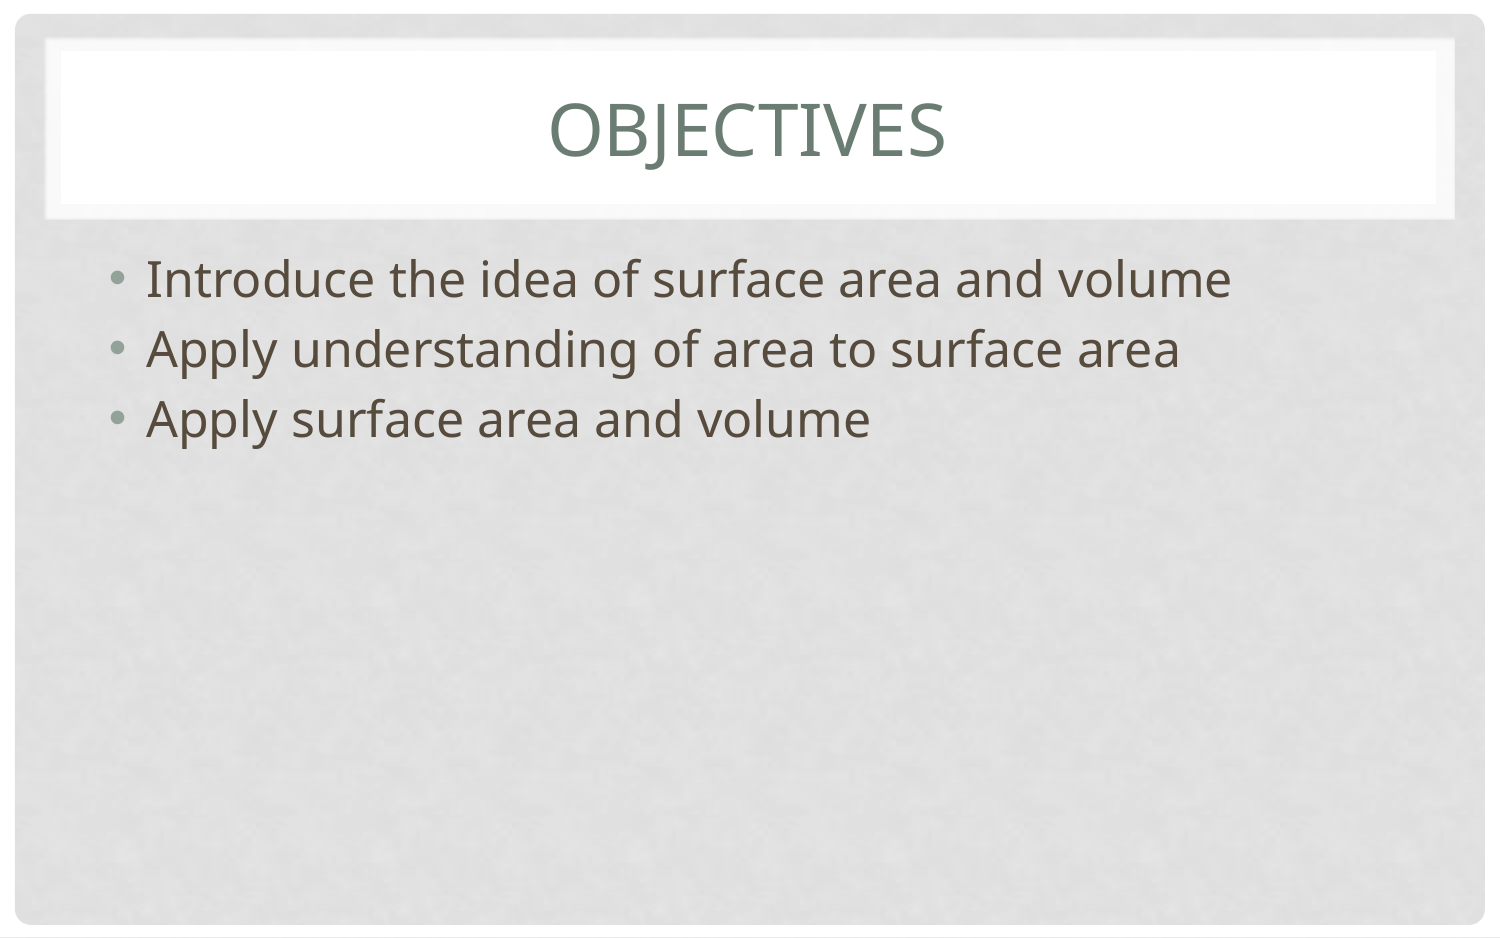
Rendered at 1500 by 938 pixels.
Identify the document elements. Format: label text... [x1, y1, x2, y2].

title Objectives [69, 55, 1425, 198]
list Introduce the idea of surface area and volume Apply understanding of area to surface area Apply surface area and volume [75, 239, 1425, 838]
